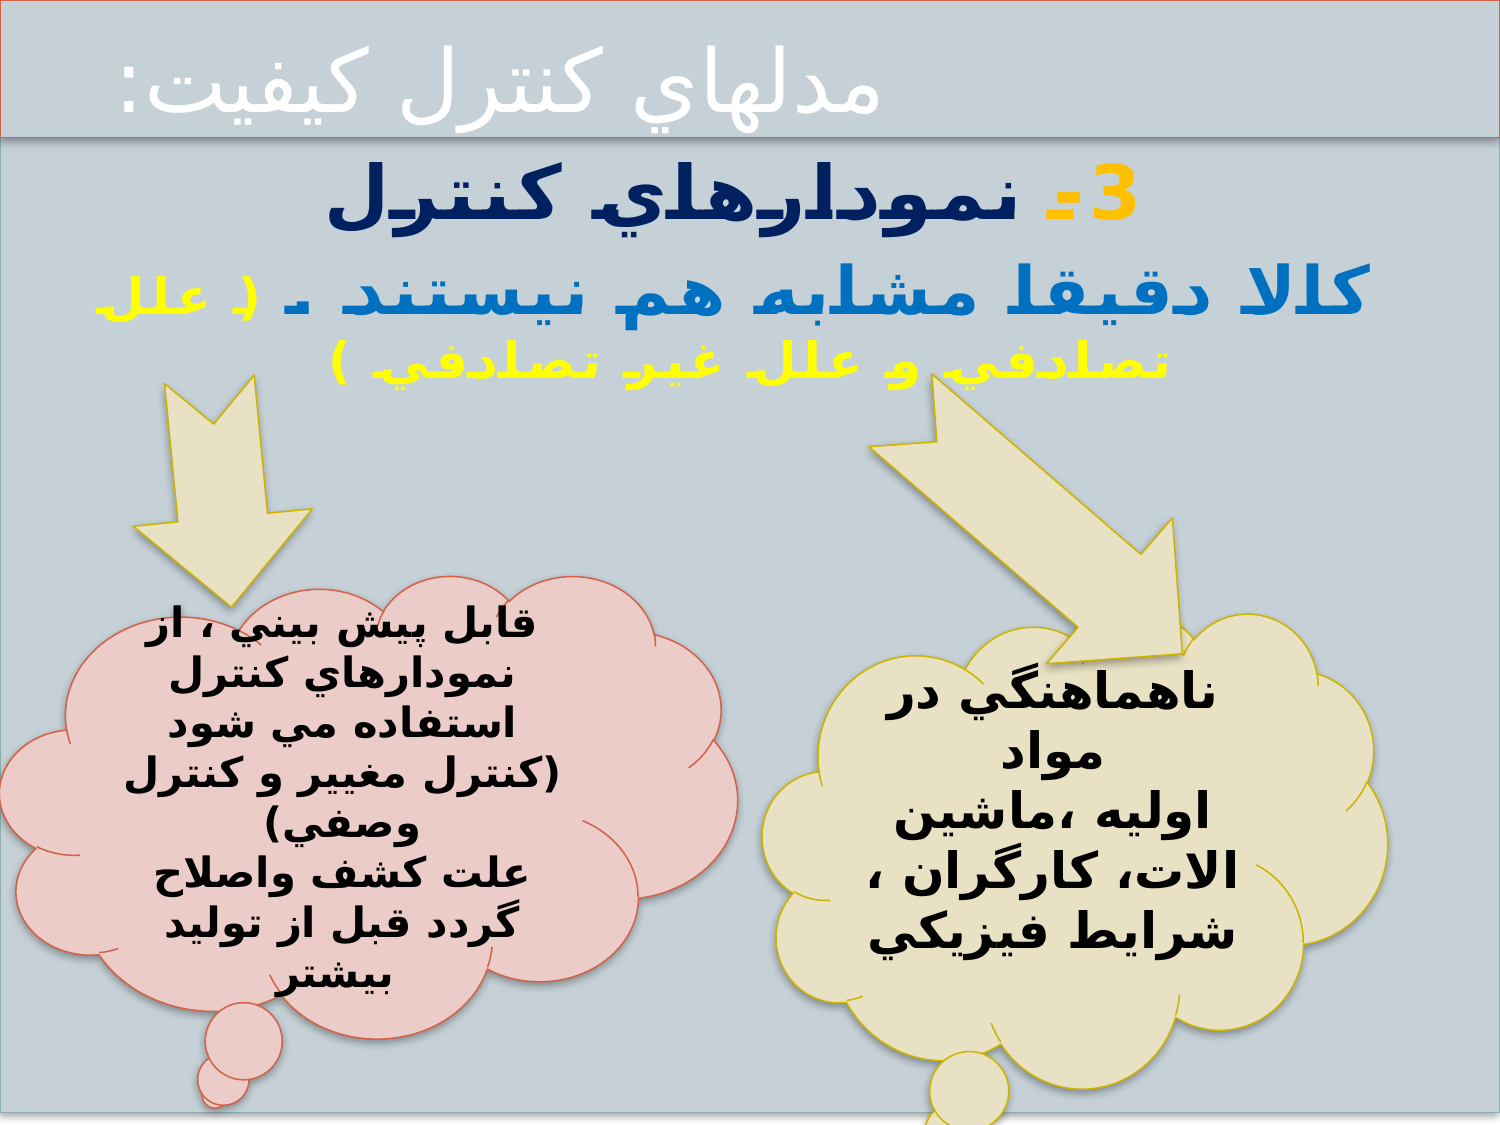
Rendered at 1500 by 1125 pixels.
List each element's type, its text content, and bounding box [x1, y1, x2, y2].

text_box قابل پيش بيني ، از نمودارهاي كنترل استفاده مي شود (كنترل مغيير و كنترل وصفي) علت كشف واصلاح گردد قبل از توليد بيشتر [0, 575, 739, 1109]
subtitle 3- نمودارهاي كنترل كالا دقيقا مشابه هم نيستند . ( علل تصادفي و علل غير تصادفي ) [0, 147, 1500, 1113]
title مدلهاي كنترل كيفيت: [0, 0, 1500, 138]
text_box ناهماهنگي در مواد اوليه ،ماشين الات، كارگران ، شرايط فيزيكي [761, 613, 1389, 1125]
text_box [132, 374, 314, 608]
text_box [868, 373, 1184, 665]
